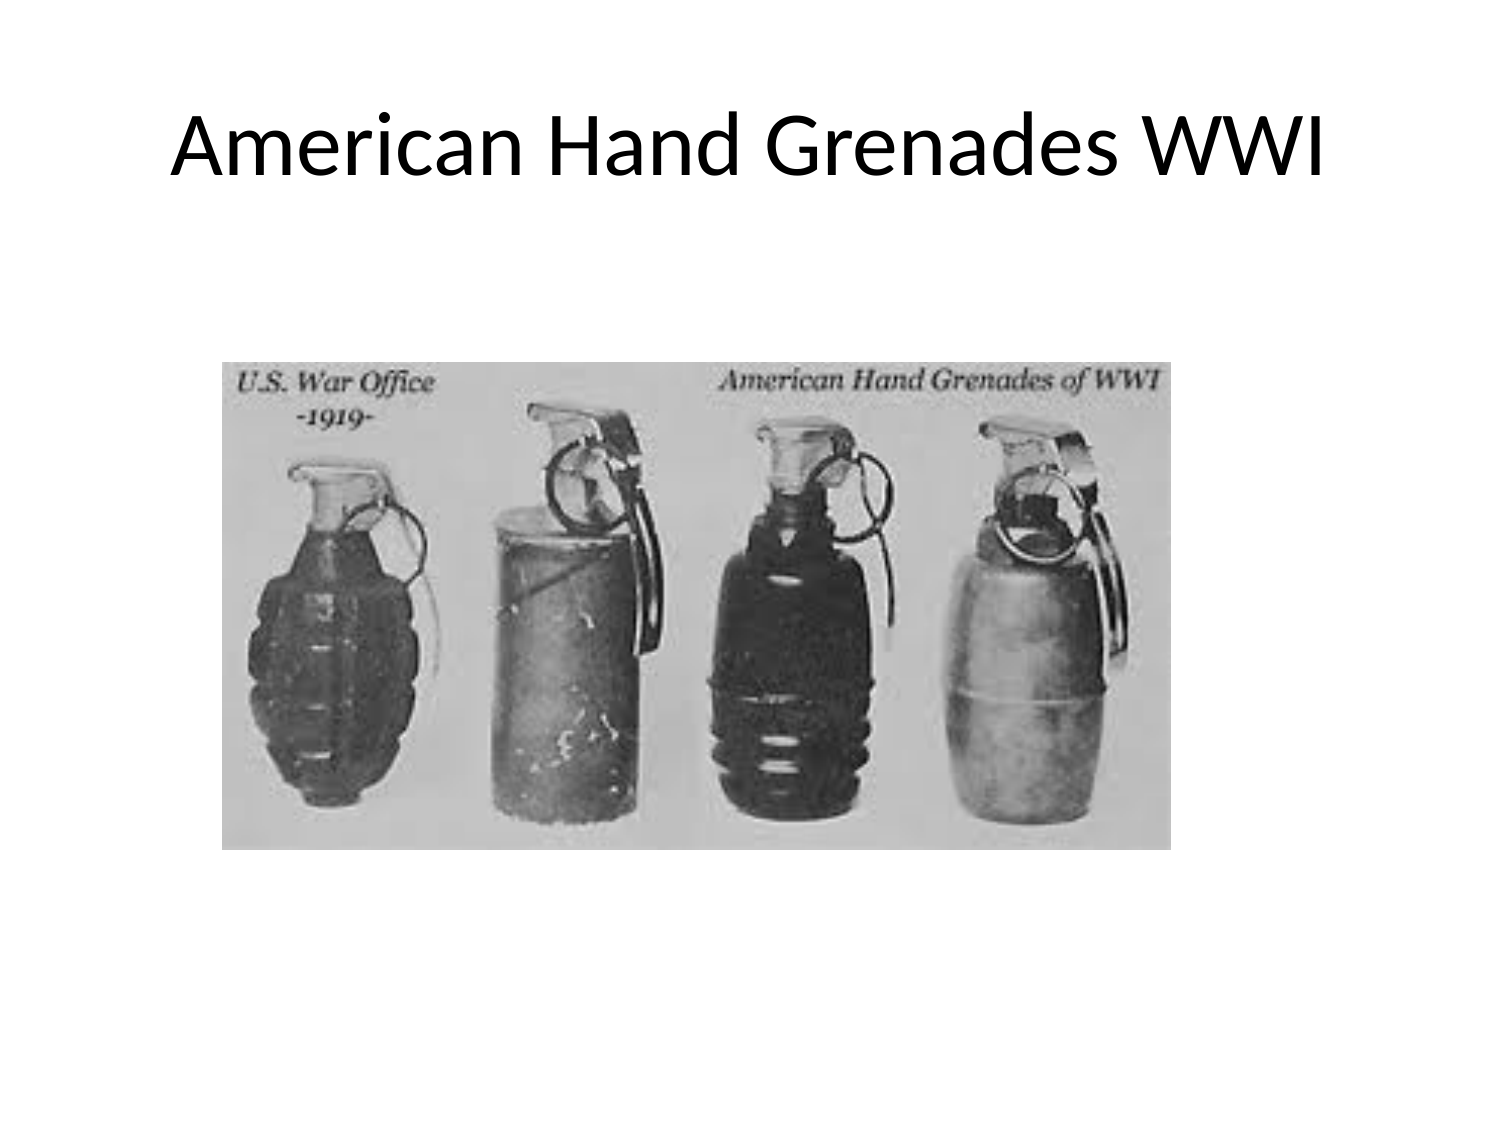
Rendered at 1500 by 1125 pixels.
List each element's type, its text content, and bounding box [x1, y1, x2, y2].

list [222, 362, 1171, 851]
title American Hand Grenades WWI [75, 45, 1425, 233]
